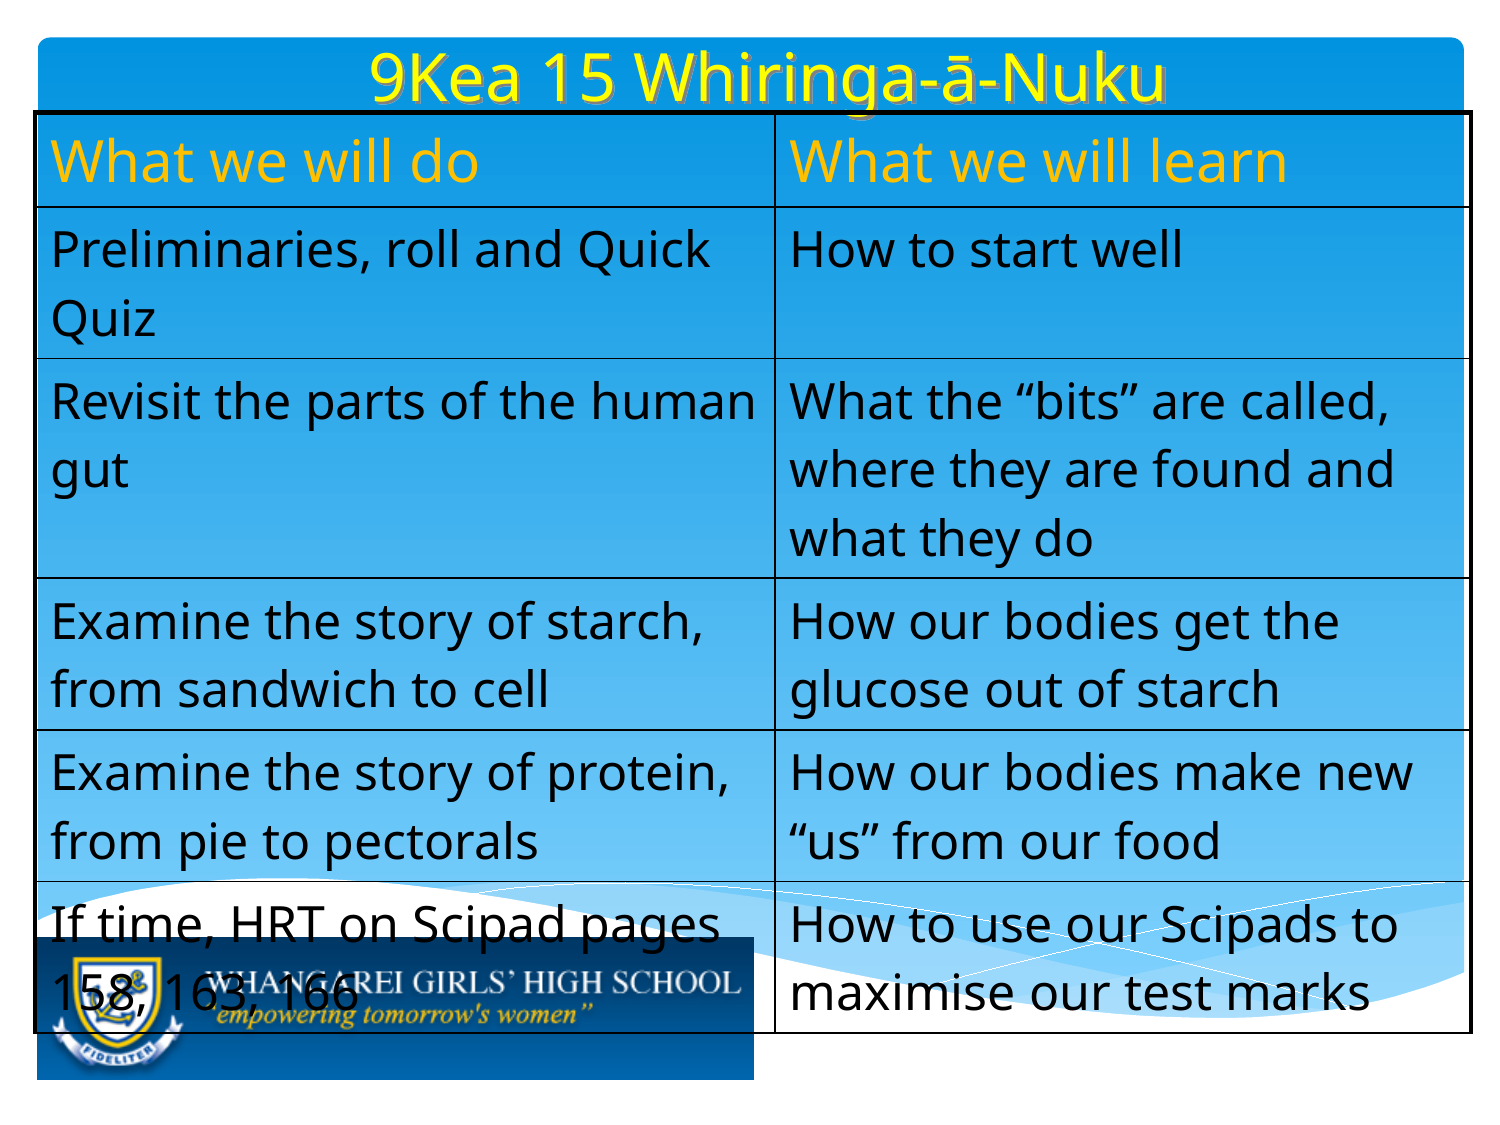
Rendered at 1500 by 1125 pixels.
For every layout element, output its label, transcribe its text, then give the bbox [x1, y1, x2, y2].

picture [37, 937, 754, 1080]
table_cell Examine the story of starch, from sandwich to cell [37, 579, 774, 729]
table_cell What the “bits” are called, where they are found and what they do [776, 359, 1469, 577]
table_cell Revisit the parts of the human gut [37, 359, 774, 577]
table_cell Examine the story of protein, from pie to pectorals [37, 731, 774, 881]
table_cell How to use our Scipads to maximise our test marks [776, 882, 1469, 1032]
table_cell How our bodies make new “us” from our food [776, 731, 1469, 881]
text_box 9Kea 15 Whiringa-ā-Nuku [162, 24, 1375, 110]
table_header What we will learn [776, 115, 1469, 206]
table_header What we will do [37, 115, 774, 206]
table_cell How to start well [776, 208, 1469, 358]
table_cell Preliminaries, roll and Quick Quiz [37, 208, 774, 358]
table_cell If time, HRT on Scipad pages 158, 163, 166 [37, 882, 774, 1032]
table_cell How our bodies get the glucose out of starch [776, 579, 1469, 729]
